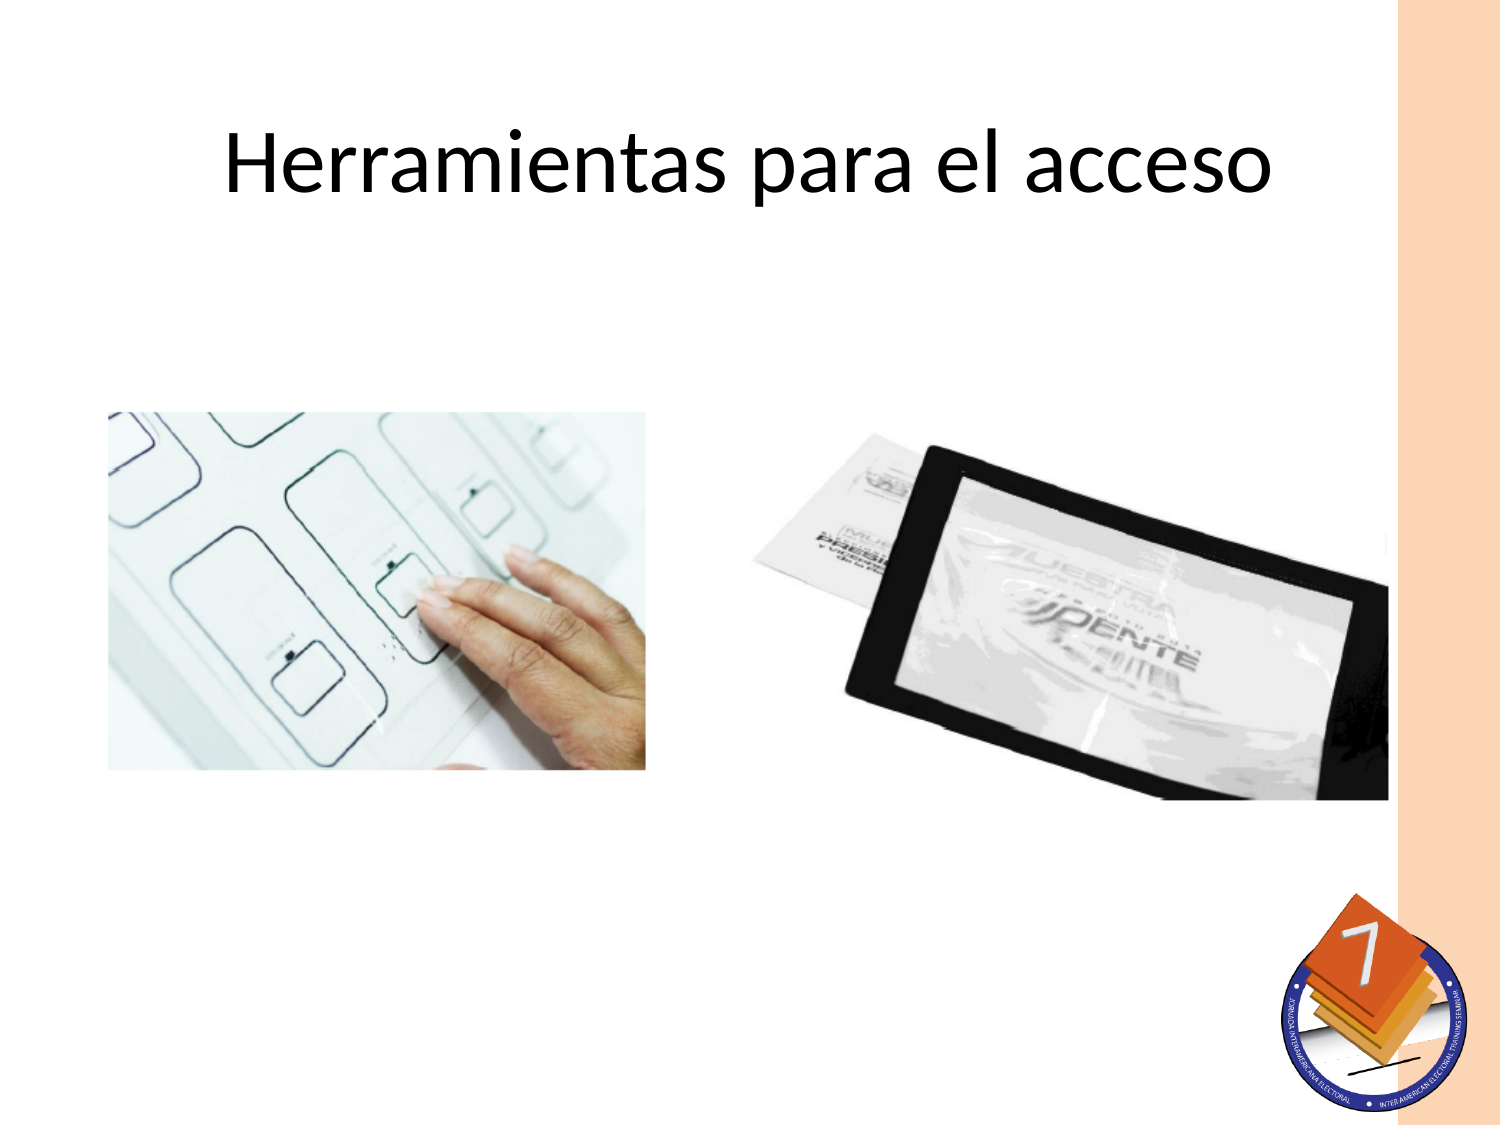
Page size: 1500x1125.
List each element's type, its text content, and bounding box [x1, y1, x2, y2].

picture [100, 408, 1396, 811]
picture [1281, 893, 1471, 1112]
text_box Herramientas para el acceso [74, 62, 1398, 250]
text_box [1398, 0, 1500, 1125]
